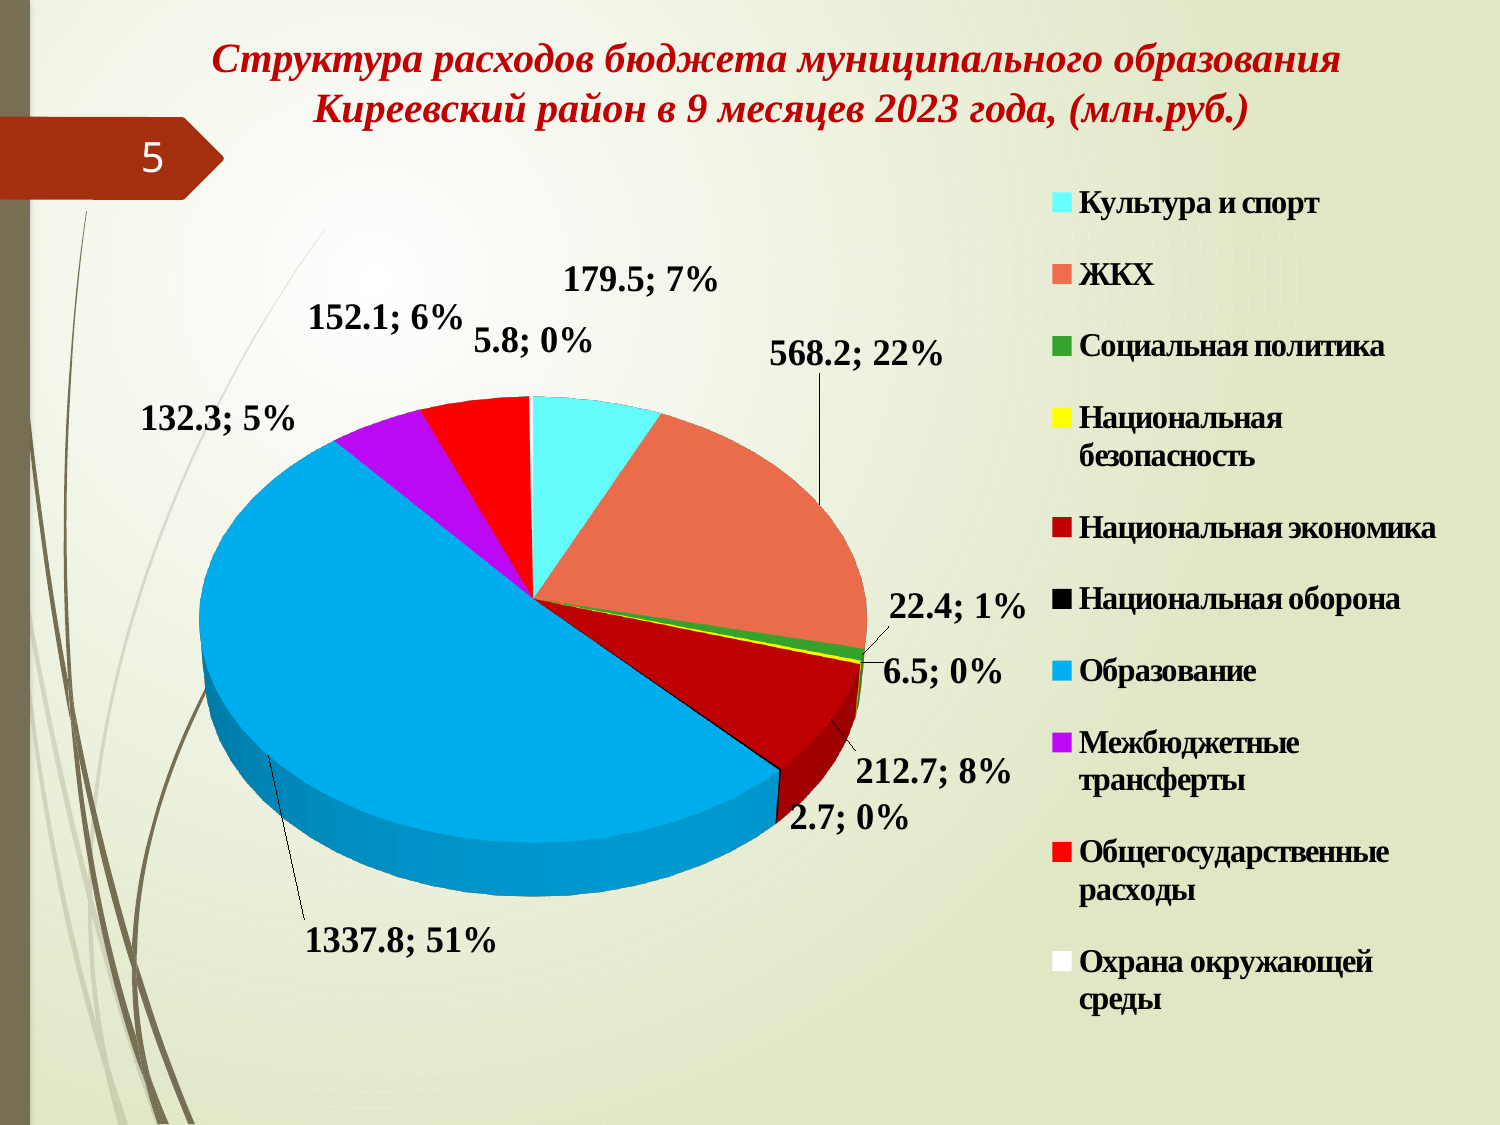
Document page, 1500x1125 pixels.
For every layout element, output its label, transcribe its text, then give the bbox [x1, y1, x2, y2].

chart [78, 149, 1462, 1052]
slide_number 5 [83, 129, 180, 149]
title Структура расходов бюджета муниципального образования Киреевский район в 9 месяцев 2023 года, (млн.руб.) [82, 23, 1482, 150]
